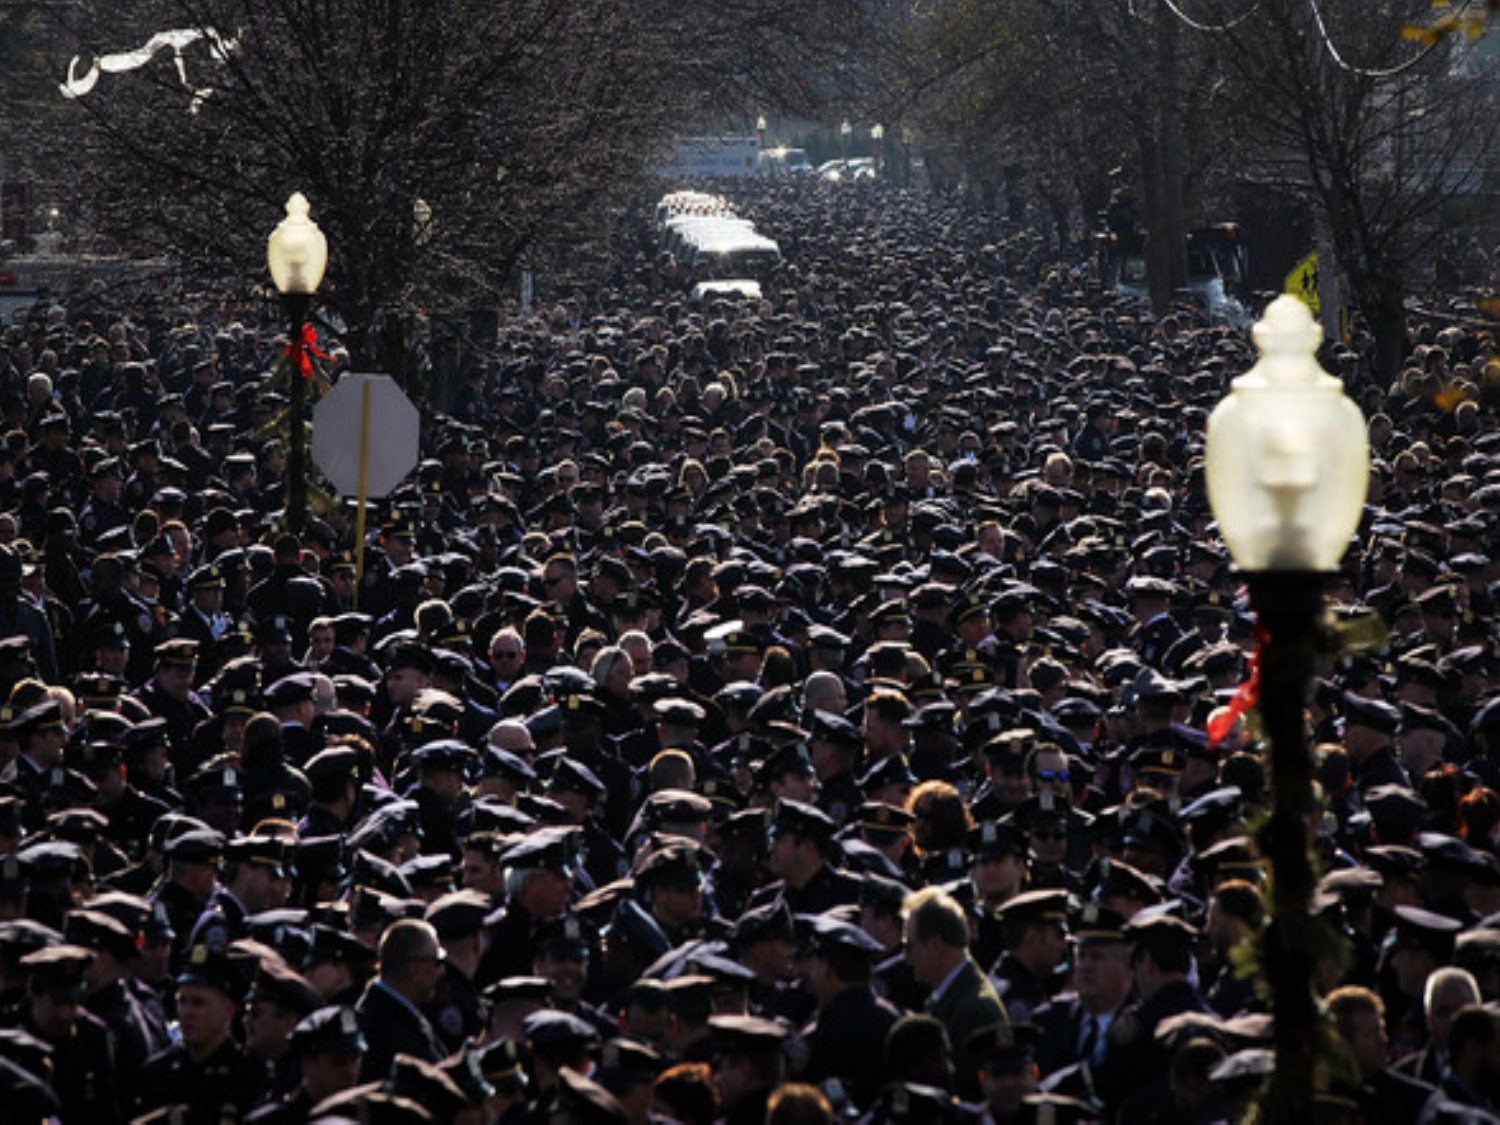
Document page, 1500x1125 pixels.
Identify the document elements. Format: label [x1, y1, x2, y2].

list [0, 0, 1500, 1125]
